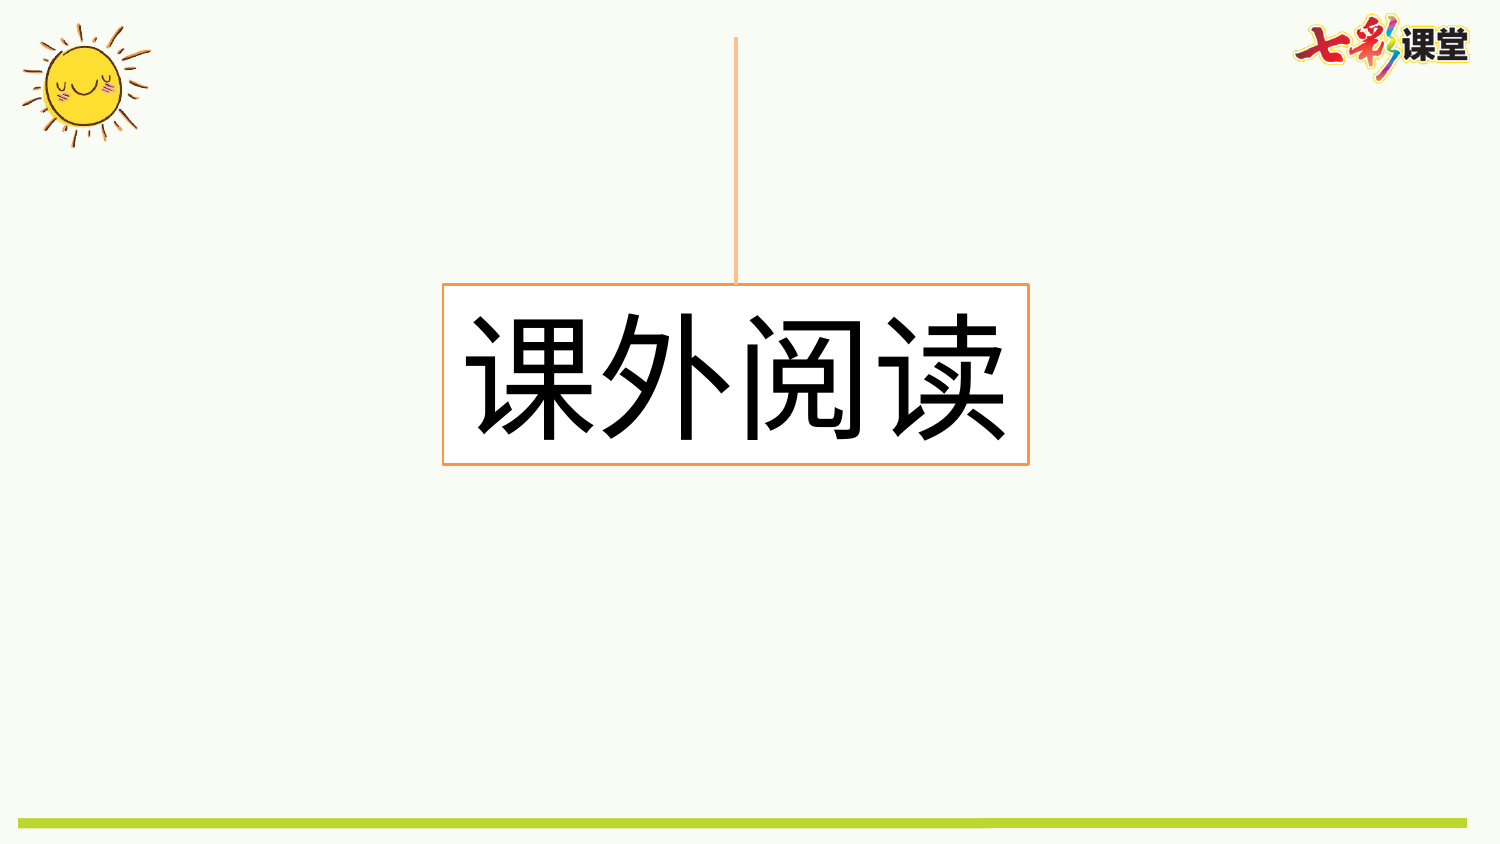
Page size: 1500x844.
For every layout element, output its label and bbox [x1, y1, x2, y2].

text_box [442, 0, 1029, 467]
picture [18, 771, 1467, 844]
picture [0, 0, 173, 172]
picture [1291, 9, 1472, 87]
